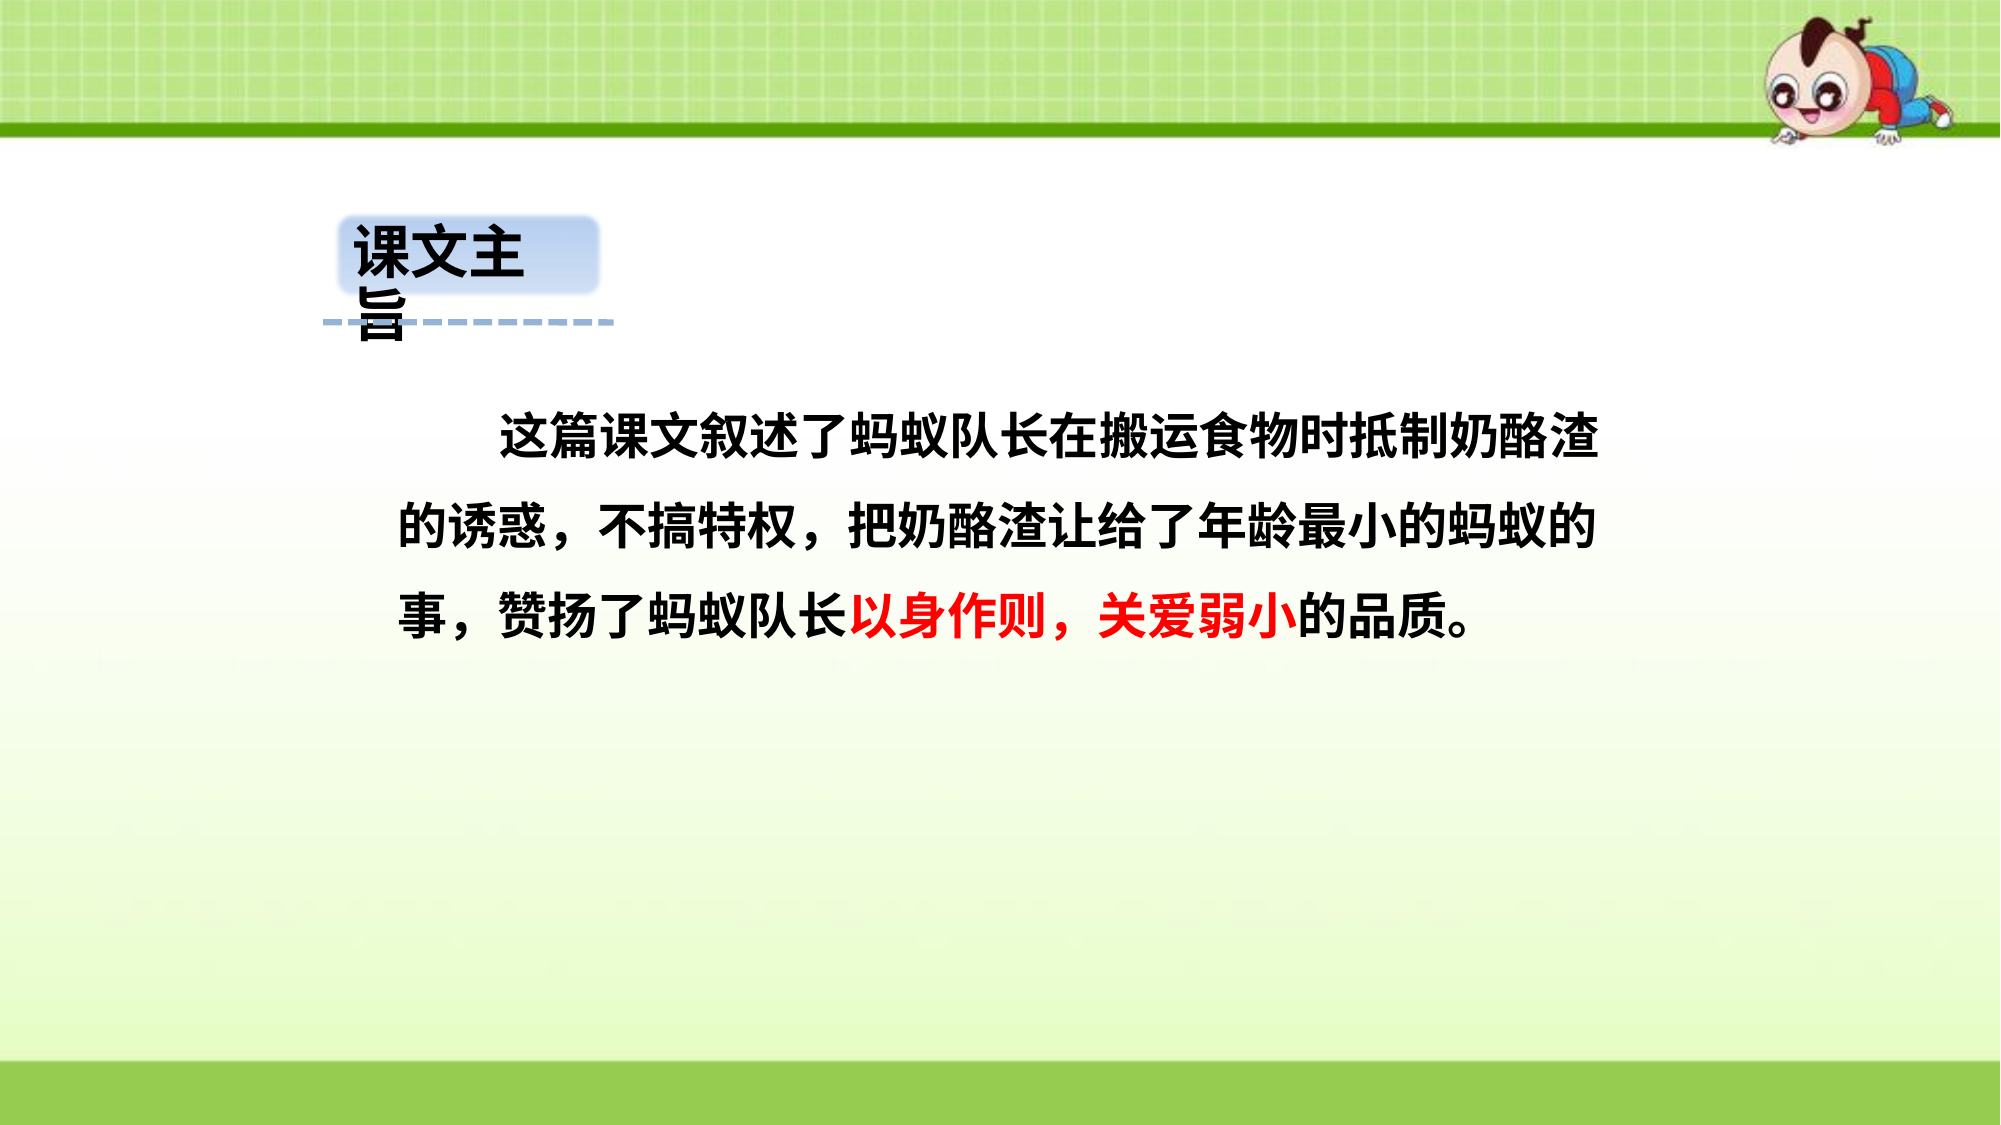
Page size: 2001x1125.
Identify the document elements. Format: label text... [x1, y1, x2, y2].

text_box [322, 211, 614, 323]
text_box 这篇课文叙述了蚂蚁队长在搬运食物时抵制奶酪渣的诱惑，不搞特权，把奶酪渣让给了年龄最小的蚂蚁的事，赞扬了蚂蚁队长以身作则，关爱弱小的品质。 [382, 366, 1644, 768]
picture [0, 0, 2000, 1125]
